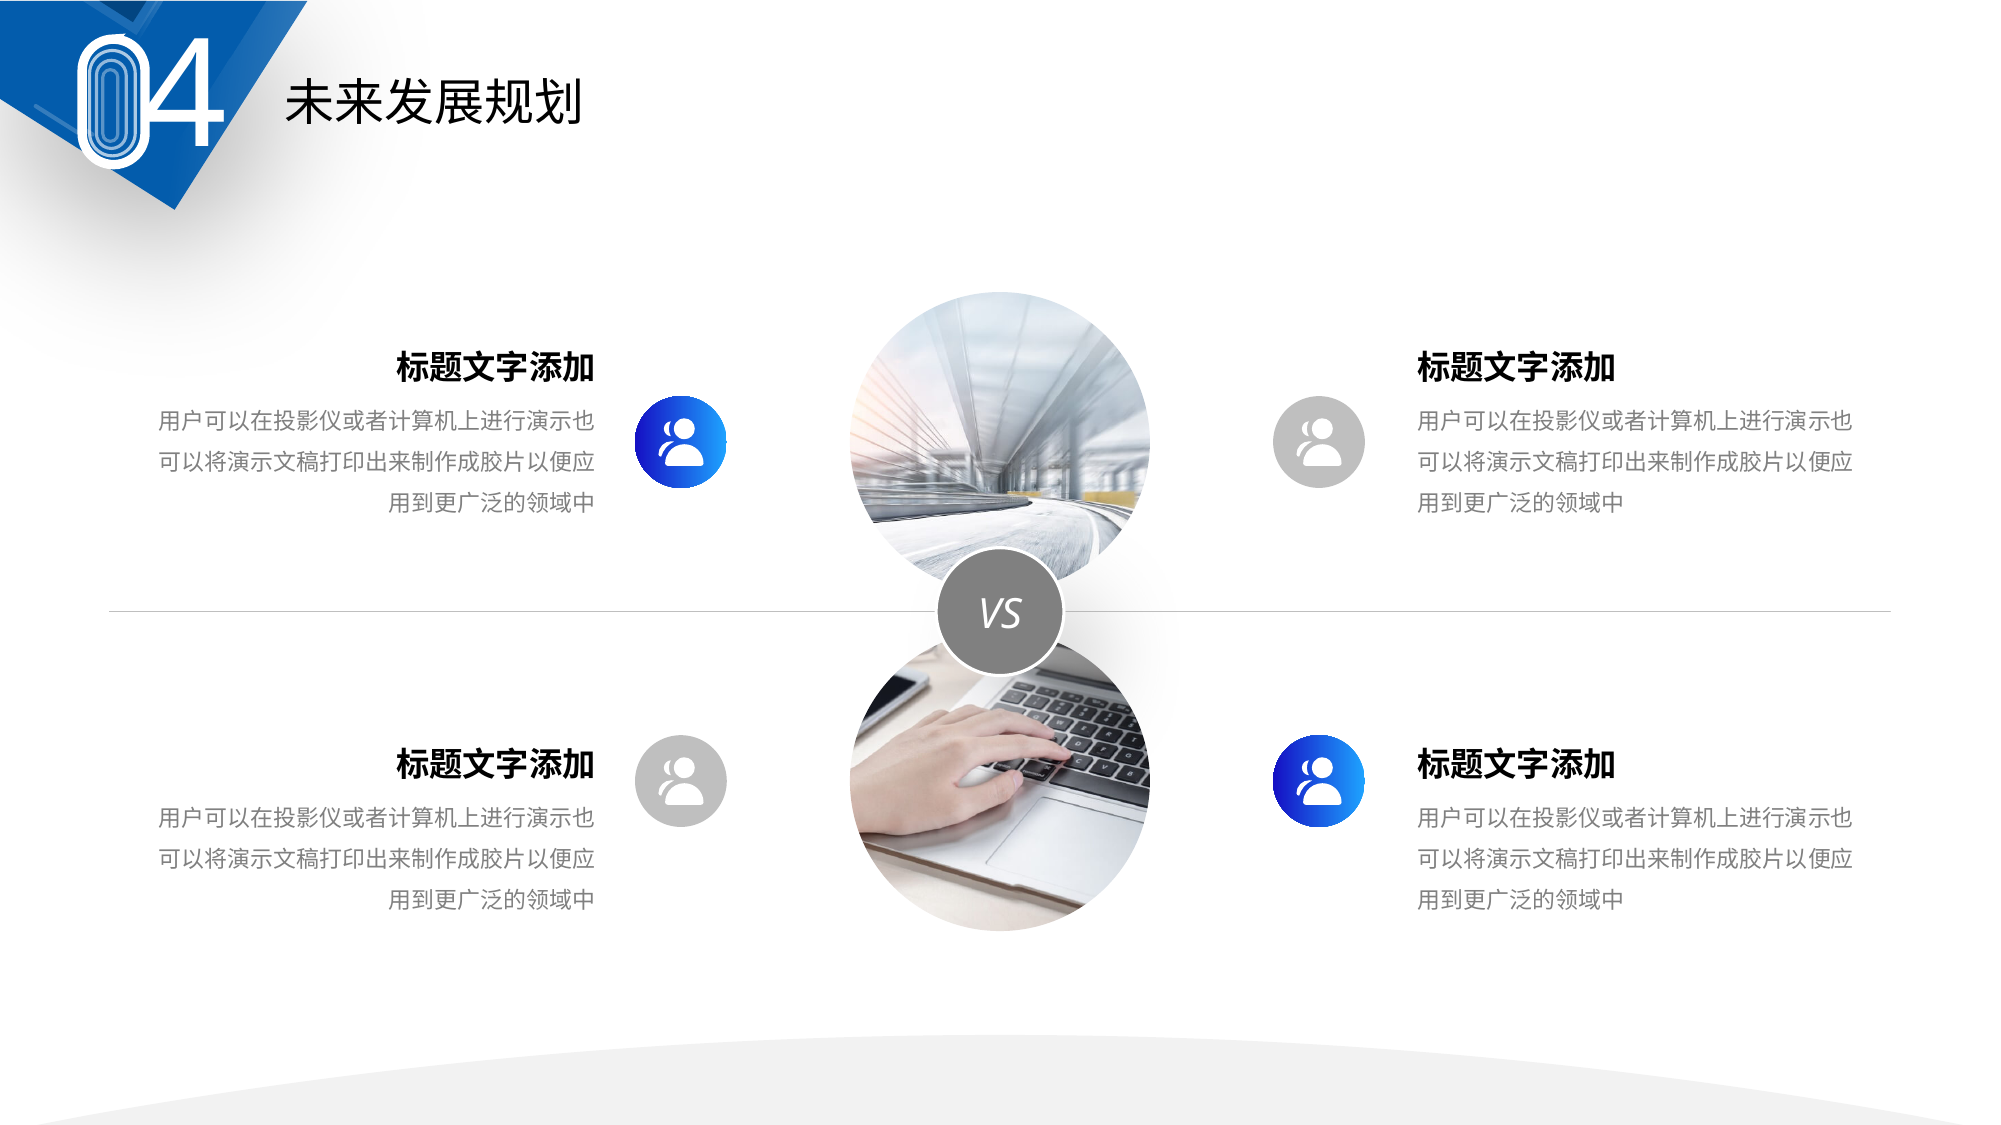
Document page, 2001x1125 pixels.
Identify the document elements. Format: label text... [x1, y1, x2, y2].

text_box [101, 68, 119, 143]
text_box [1402, 727, 1871, 918]
text_box [848, 641, 1151, 933]
text_box [848, 290, 1151, 582]
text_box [1273, 396, 1365, 488]
text_box VS [936, 547, 1064, 611]
text_box [81, 37, 126, 166]
text_box [95, 59, 126, 150]
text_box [1273, 735, 1365, 827]
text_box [634, 396, 727, 488]
text_box 4 [126, 0, 195, 185]
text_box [1402, 330, 1871, 521]
text_box VS [936, 612, 1064, 676]
text_box [88, 49, 126, 157]
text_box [634, 735, 727, 827]
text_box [142, 330, 611, 521]
text_box 未来发展规划 [284, 69, 643, 130]
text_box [142, 727, 611, 918]
